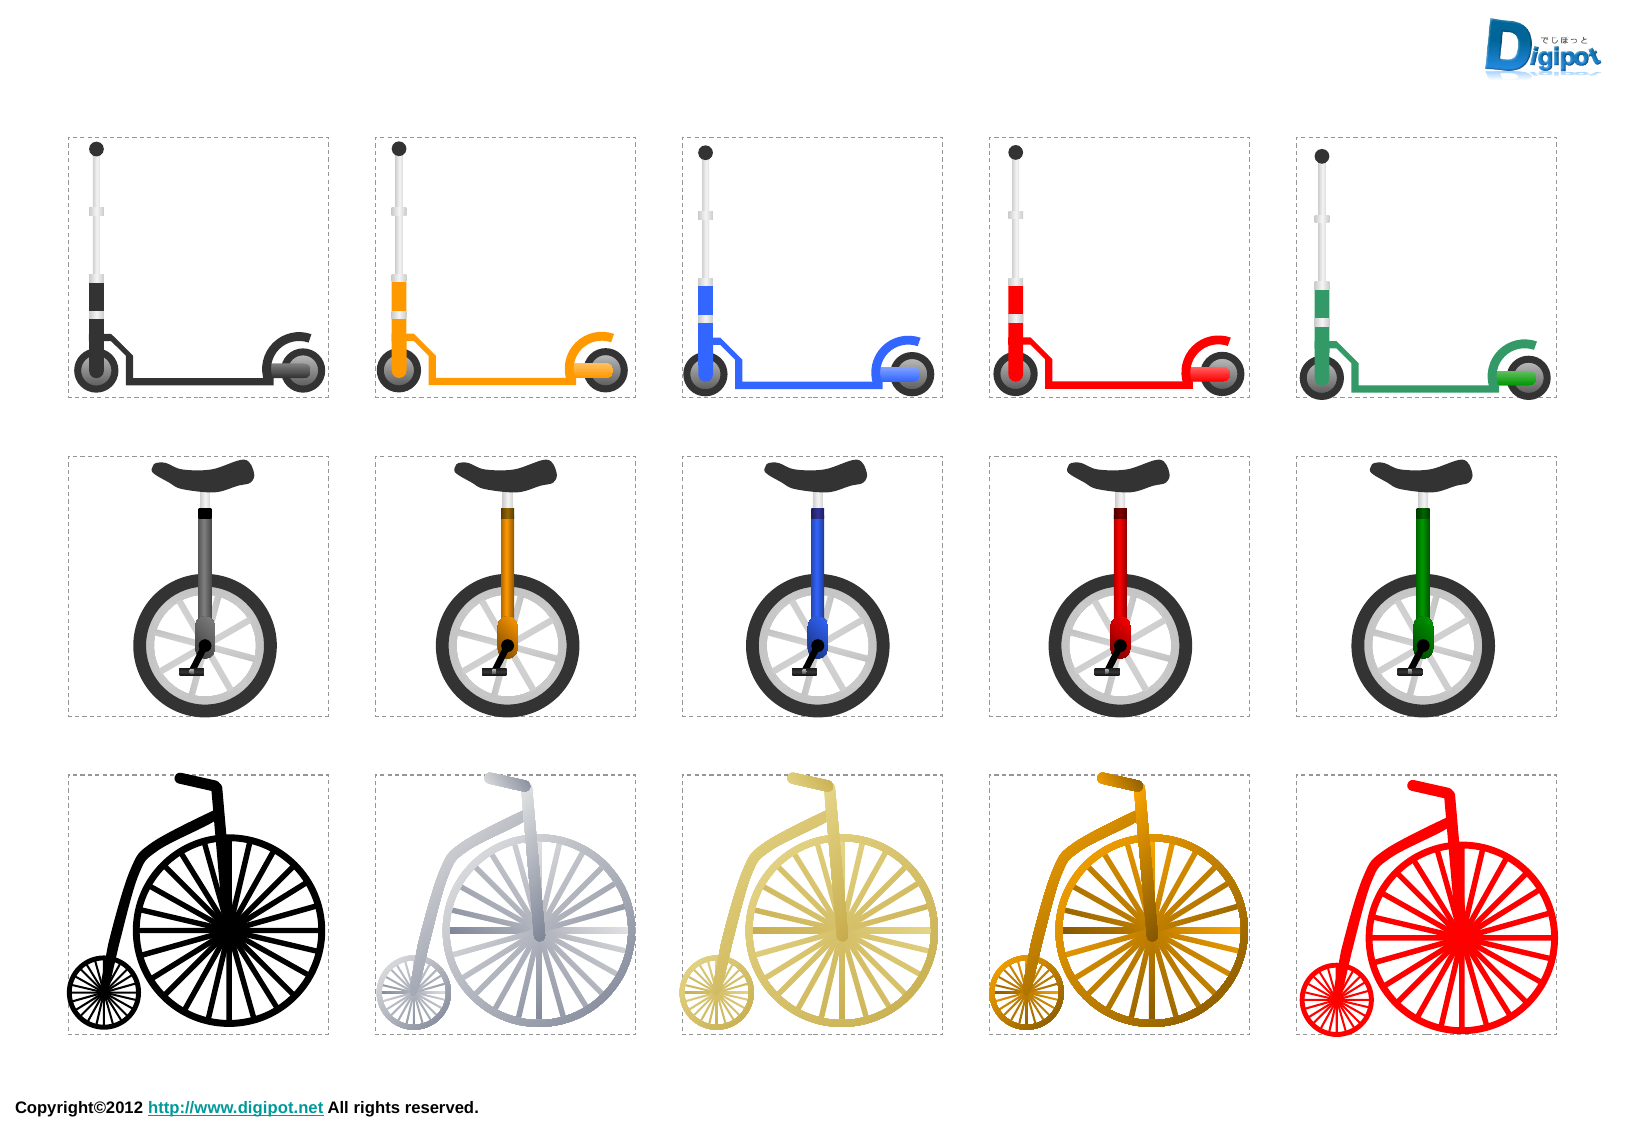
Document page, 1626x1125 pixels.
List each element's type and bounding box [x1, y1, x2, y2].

text_box [679, 776, 938, 1030]
text_box [1299, 783, 1558, 1037]
text_box [435, 459, 580, 718]
text_box [683, 145, 946, 410]
text_box [1048, 459, 1193, 718]
text_box [133, 459, 277, 718]
text_box [1299, 148, 1562, 414]
text_box [1351, 459, 1495, 718]
text_box [376, 776, 636, 1030]
picture [1485, 18, 1602, 82]
text_box [993, 144, 1256, 410]
text_box [376, 141, 639, 406]
text_box [66, 776, 326, 1030]
text_box [989, 776, 1248, 1030]
text_box [746, 459, 890, 718]
text_box [74, 141, 337, 406]
